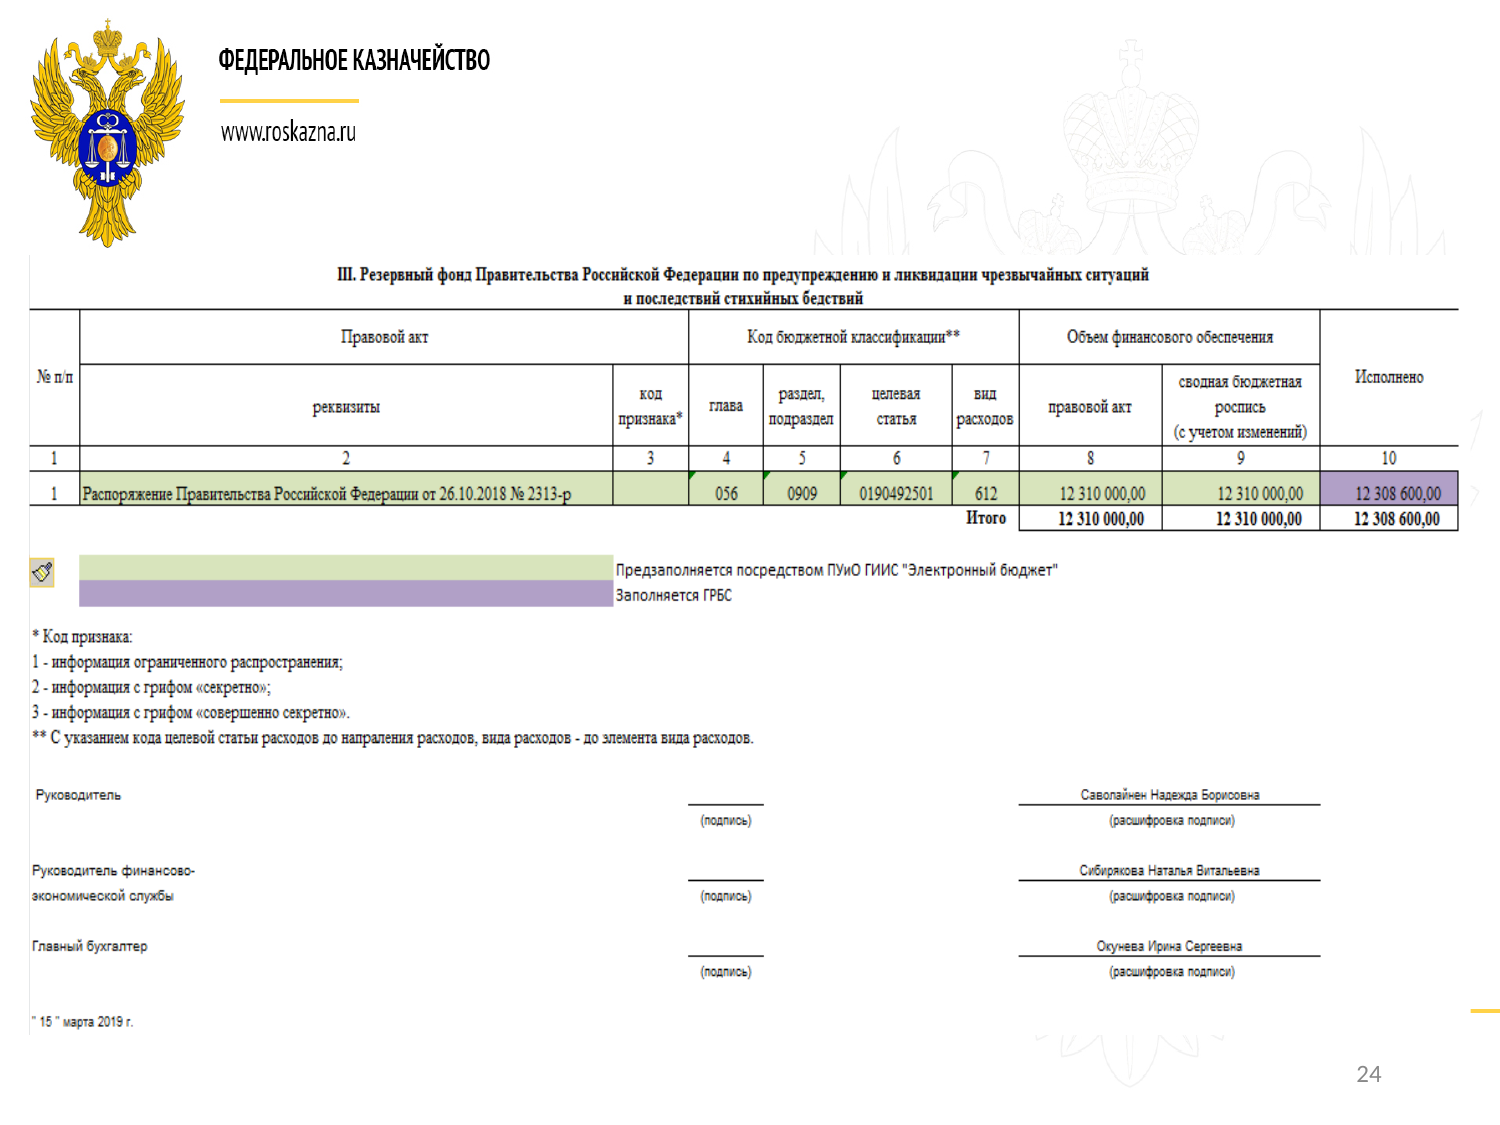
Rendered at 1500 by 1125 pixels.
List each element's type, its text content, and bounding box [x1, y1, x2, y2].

picture [0, 0, 1500, 1125]
slide_number 24 [1059, 1042, 1397, 1103]
